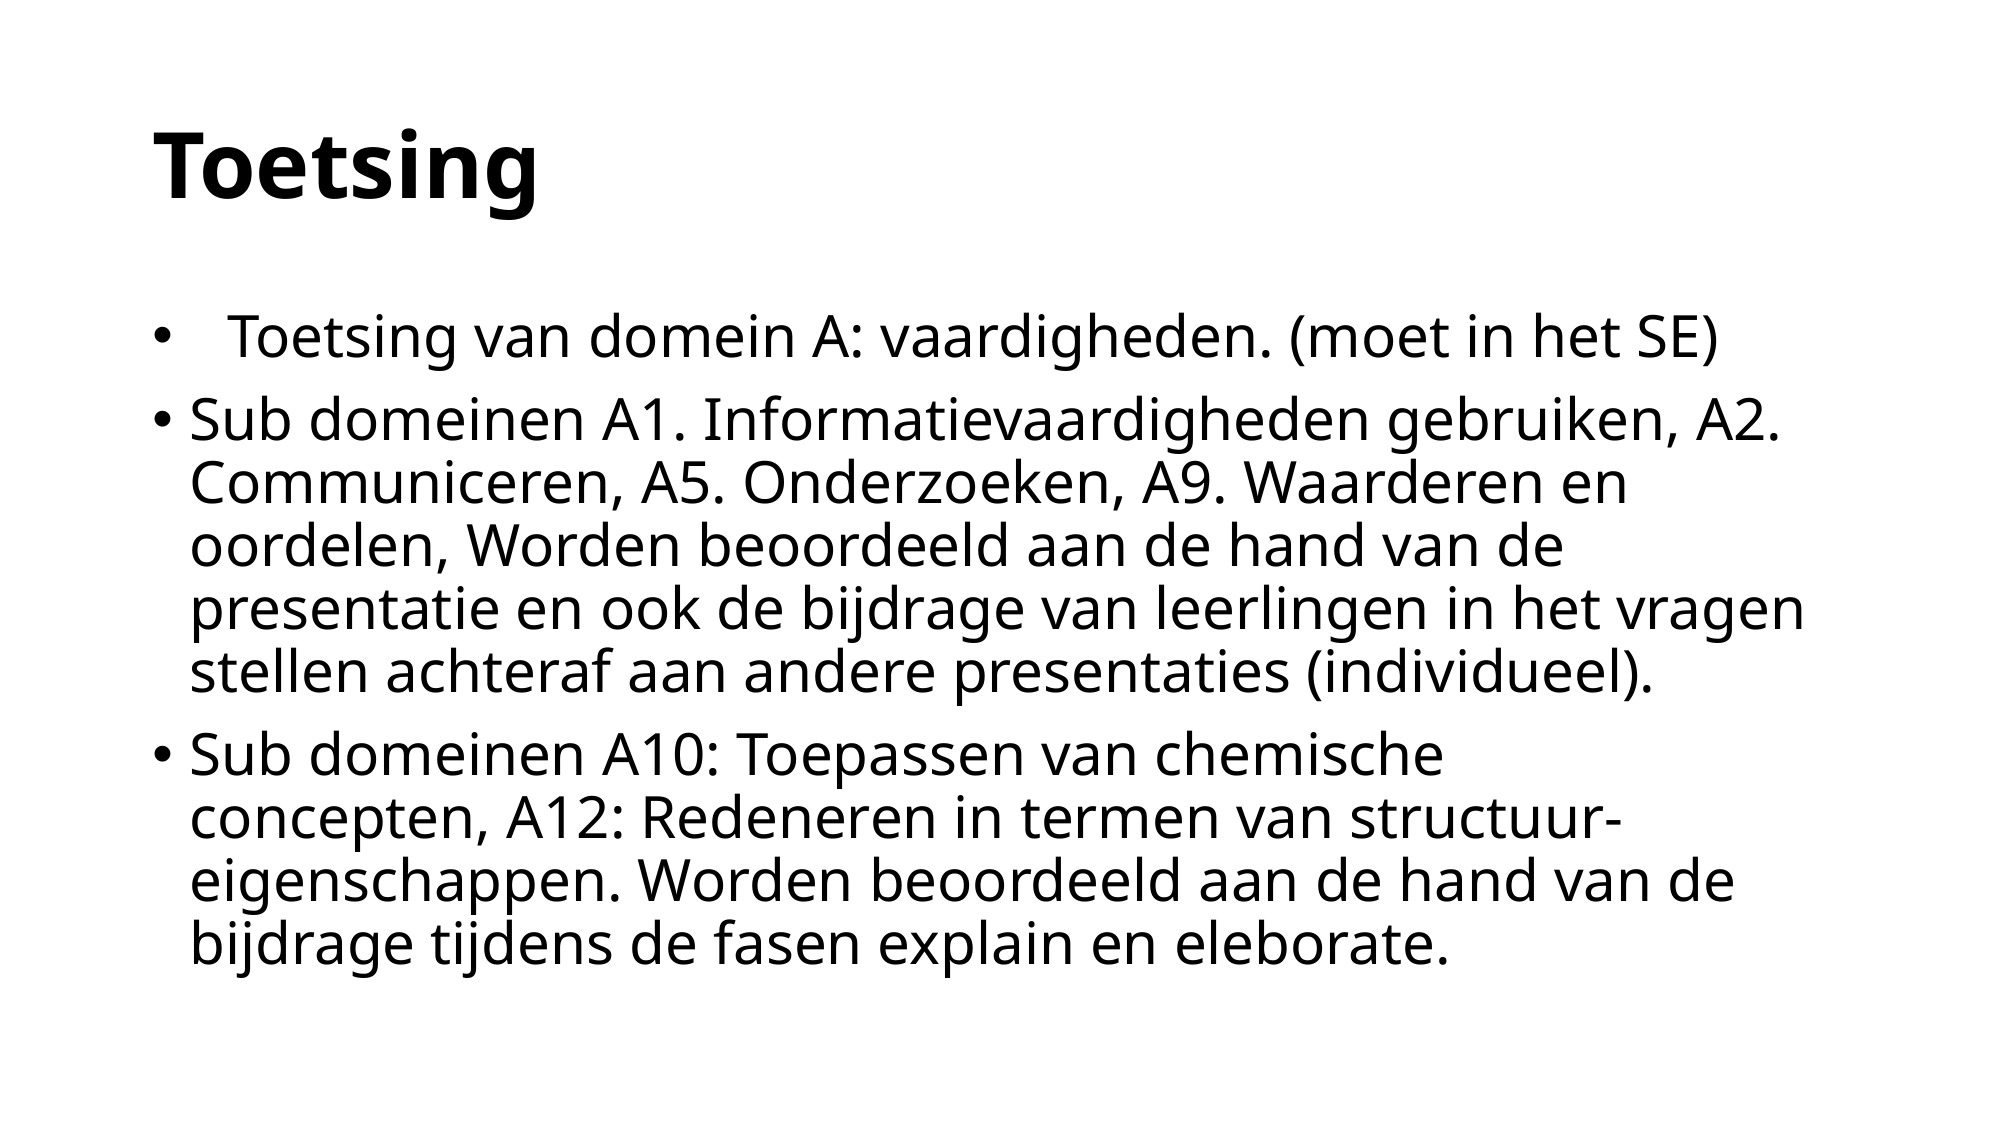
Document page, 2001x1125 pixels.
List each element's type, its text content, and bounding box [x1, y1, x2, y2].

list Toetsing van domein A: vaardigheden. (moet in het SE) Sub domeinen A1. Informatievaardigheden gebruiken, A2. Communiceren, A5. Onderzoeken, A9. Waarderen en oordelen, Worden beoordeeld aan de hand van de presentatie en ook de bijdrage van leerlingen in het vragen stellen achteraf aan andere presentaties (individueel). Sub domeinen A10: Toepassen van chemische concepten, A12: Redeneren in termen van structuur-eigenschappen. Worden beoordeeld aan de hand van de bijdrage tijdens de fasen explain en eleborate. [137, 299, 1863, 1014]
title Toetsing [137, 59, 1863, 278]
